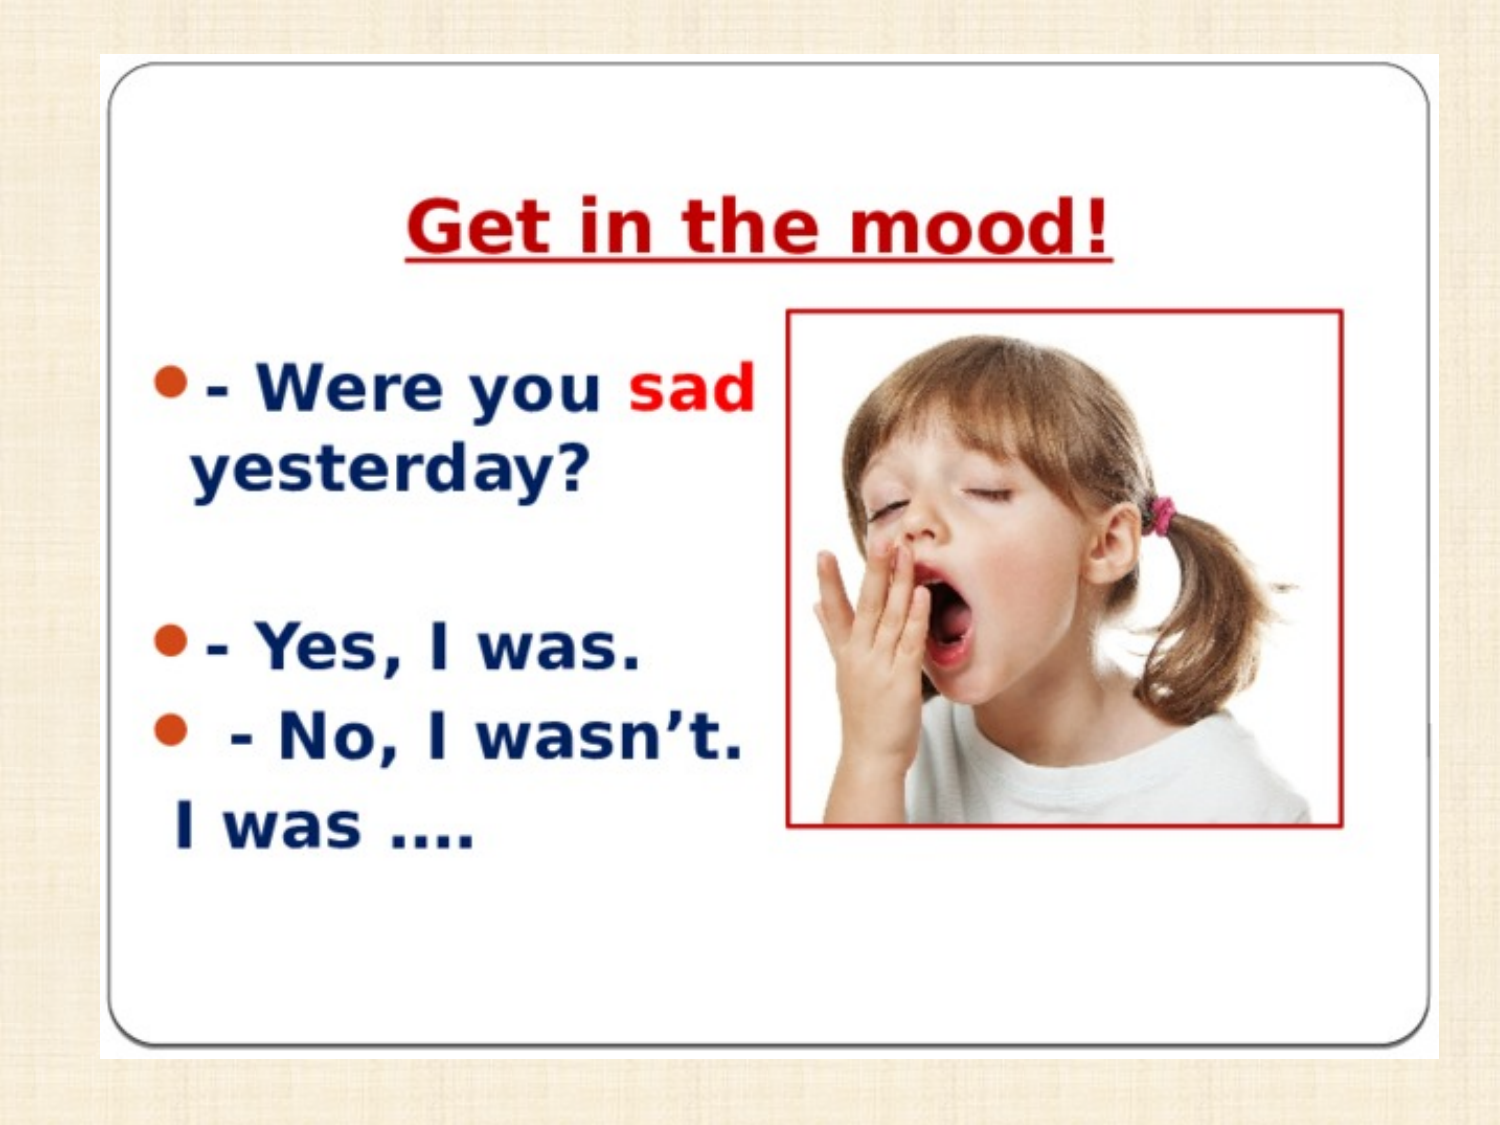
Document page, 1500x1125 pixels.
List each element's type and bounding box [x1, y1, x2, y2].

picture [100, 54, 1440, 1059]
